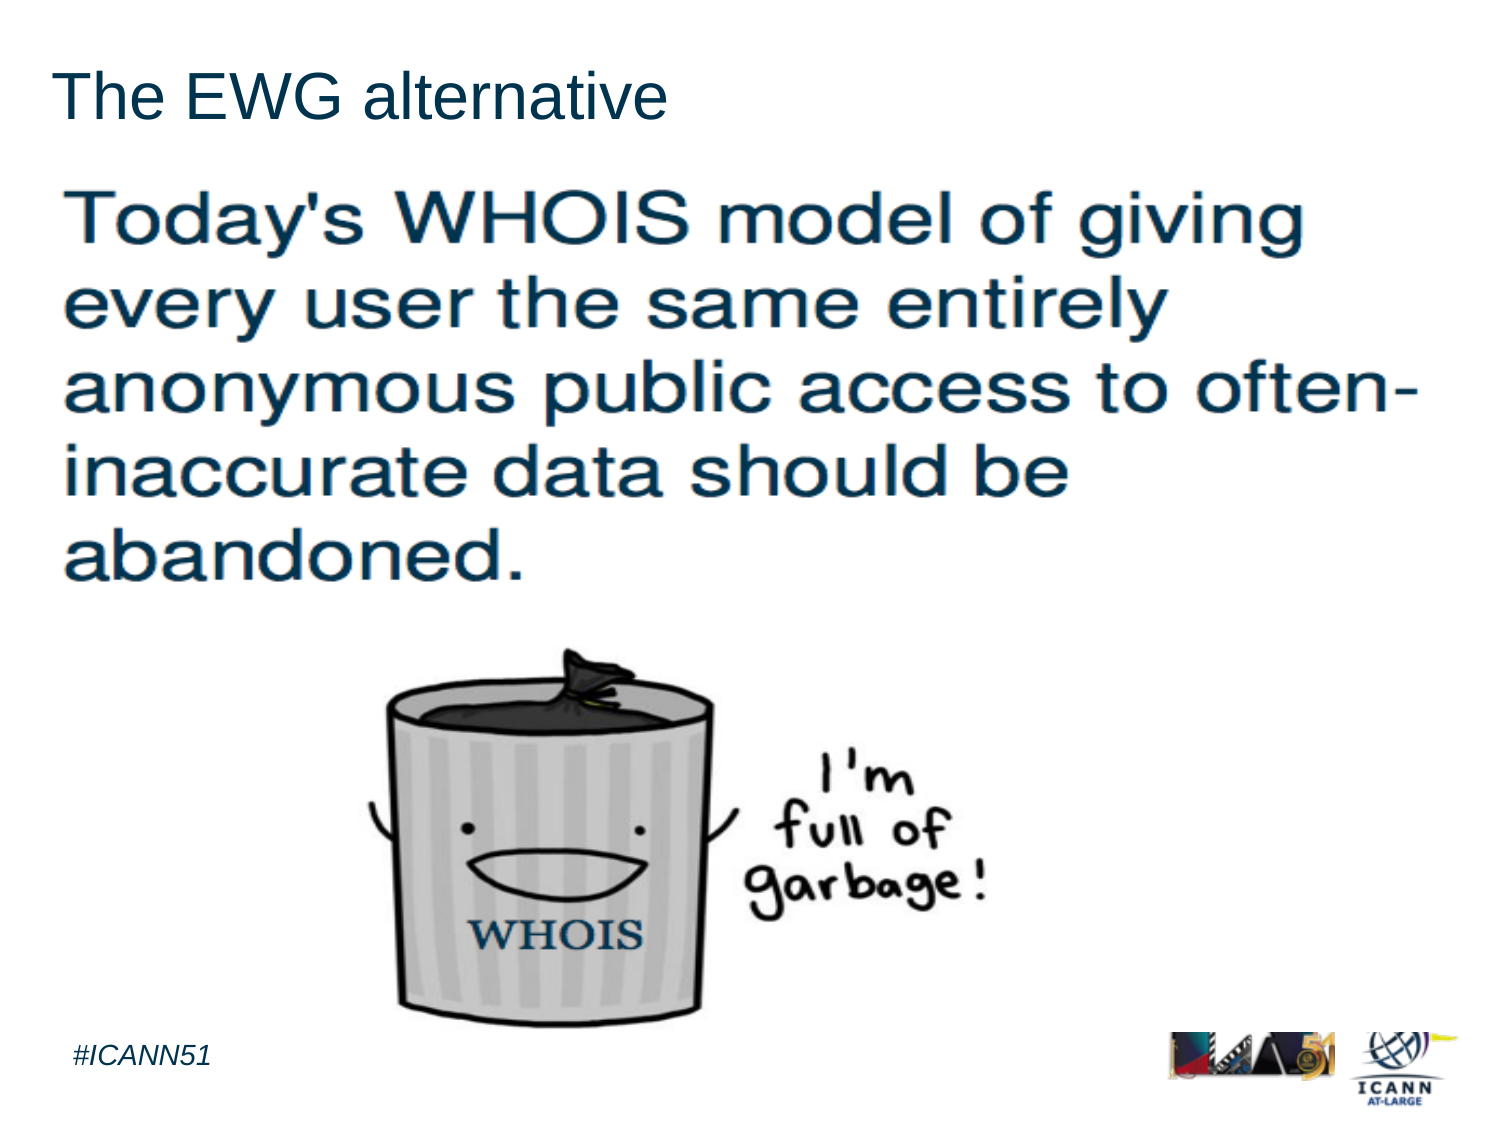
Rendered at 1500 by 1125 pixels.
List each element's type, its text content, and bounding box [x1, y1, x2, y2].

list The EWG alternative [23, 50, 1450, 150]
picture [53, 166, 1462, 1110]
